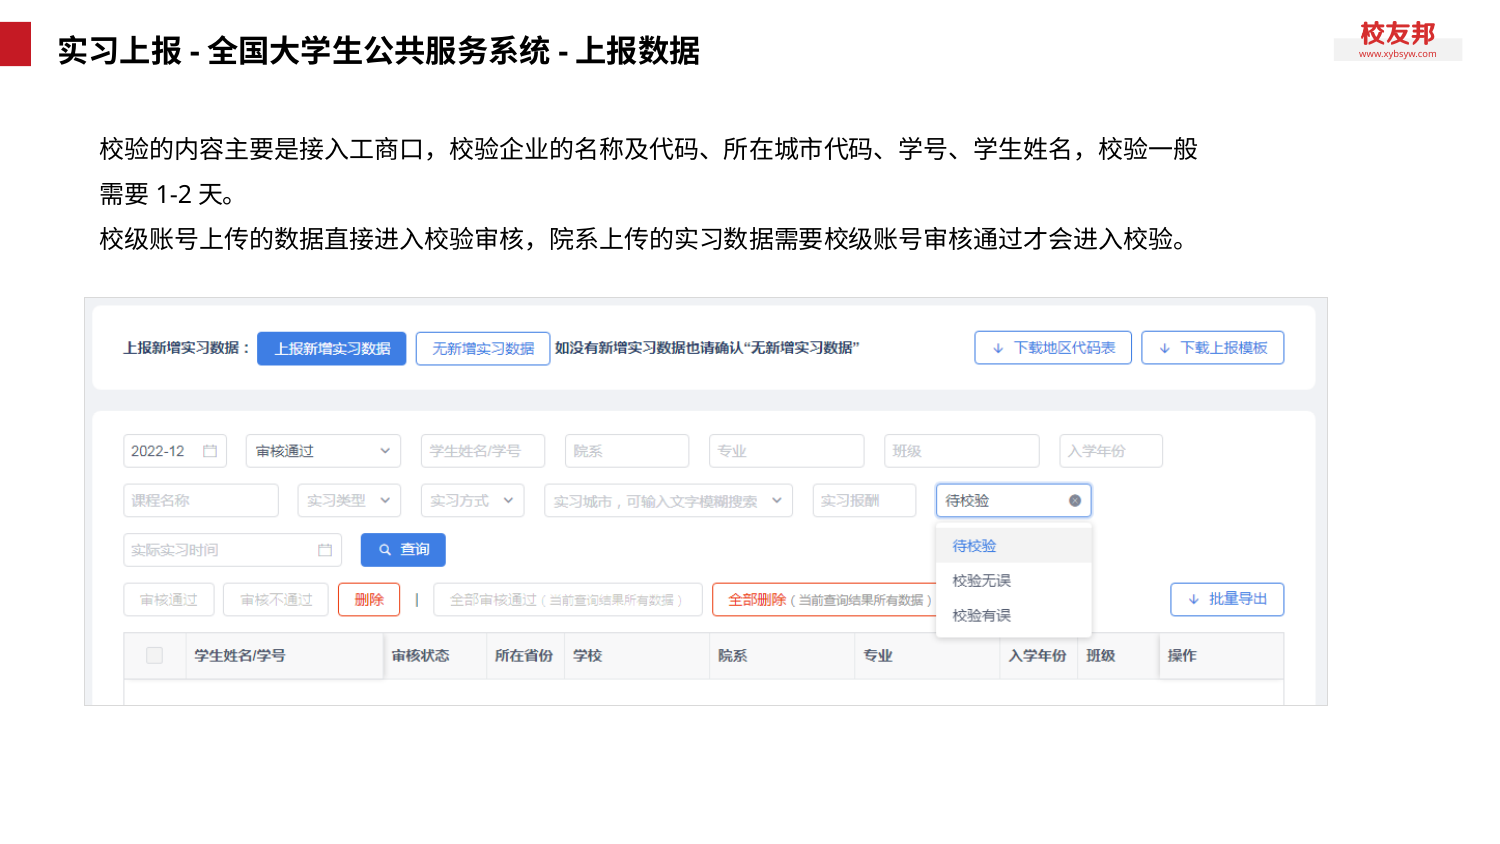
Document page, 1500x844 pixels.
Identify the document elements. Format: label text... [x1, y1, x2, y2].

title 实习上报-全国大学生公共服务系统-上报数据 [42, 11, 939, 77]
picture [84, 297, 1328, 706]
text_box 校验的内容主要是接入工商口，校验企业的名称及代码、所在城市代码、学号、学生姓名，校验一般需要1-2天。 校级账号上传的数据直接进入校验审核，院系上传的实习数据需要校级账号审核通过才会进入校验。 [84, 111, 1222, 261]
picture [1361, 21, 1435, 45]
